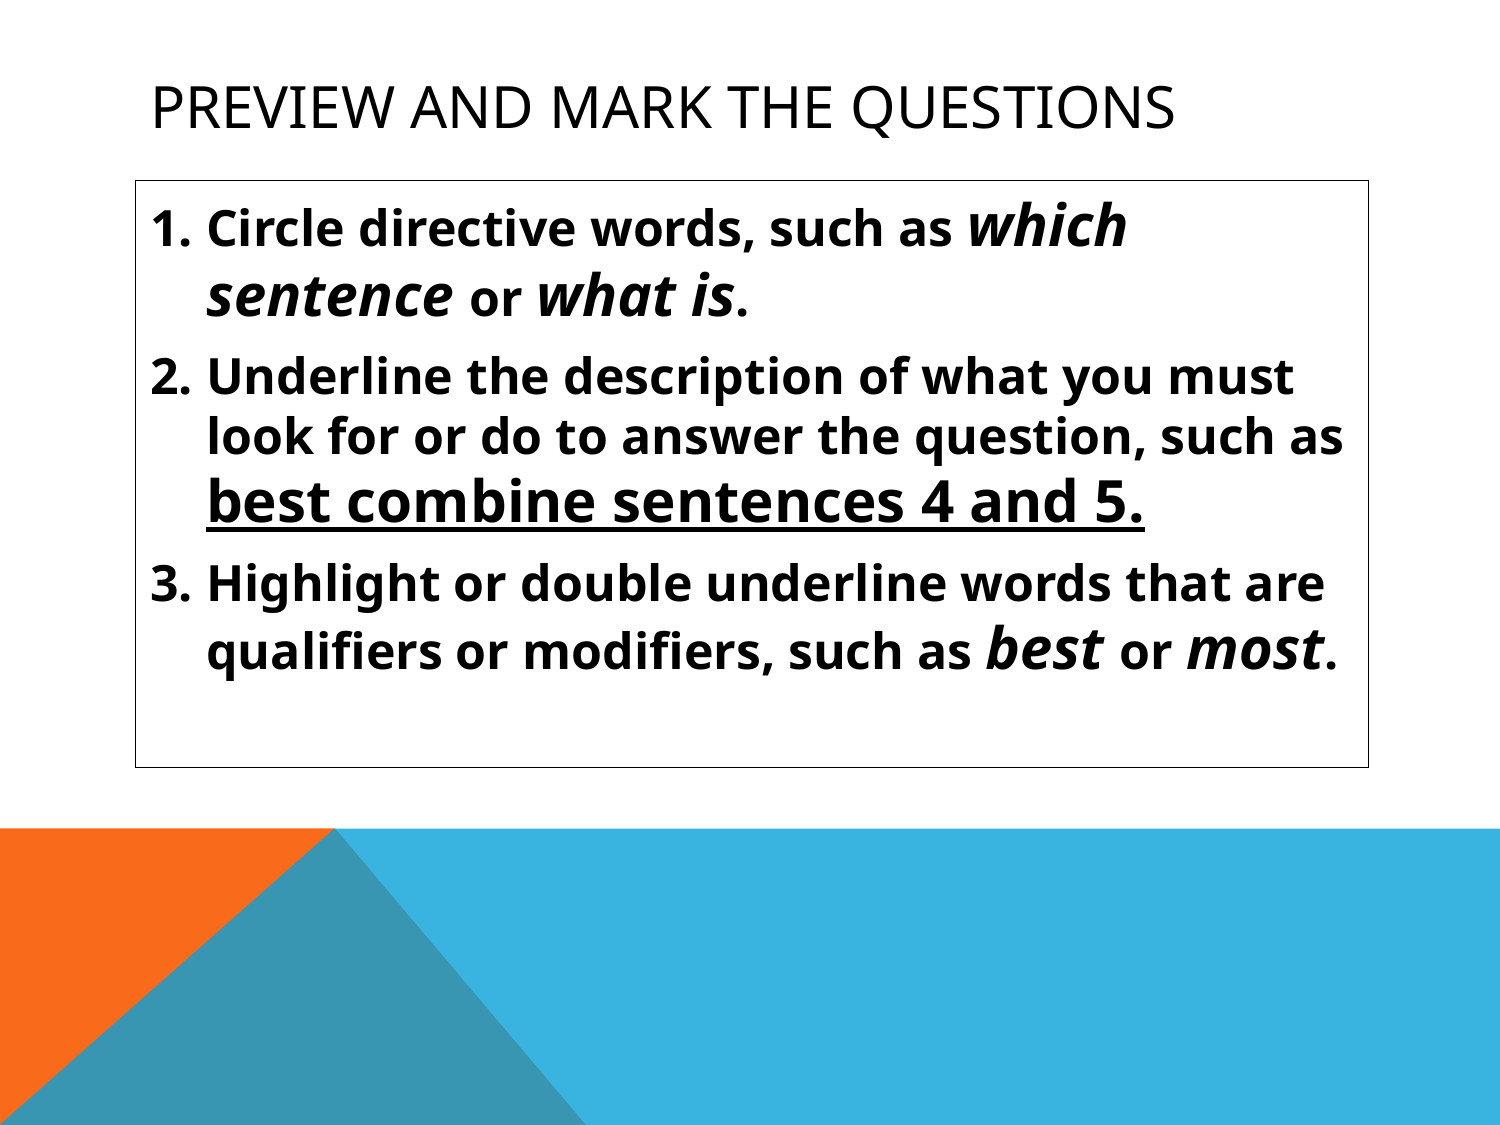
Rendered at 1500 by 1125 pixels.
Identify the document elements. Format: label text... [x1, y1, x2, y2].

list Circle directive words, such as which sentence or what is. Underline the description of what you must look for or do to answer the question, such as best combine sentences 4 and 5. Highlight or double underline words that are qualifiers or modifiers, such as best or most. [135, 180, 1369, 768]
title Preview and Mark the questions [135, 60, 1369, 150]
